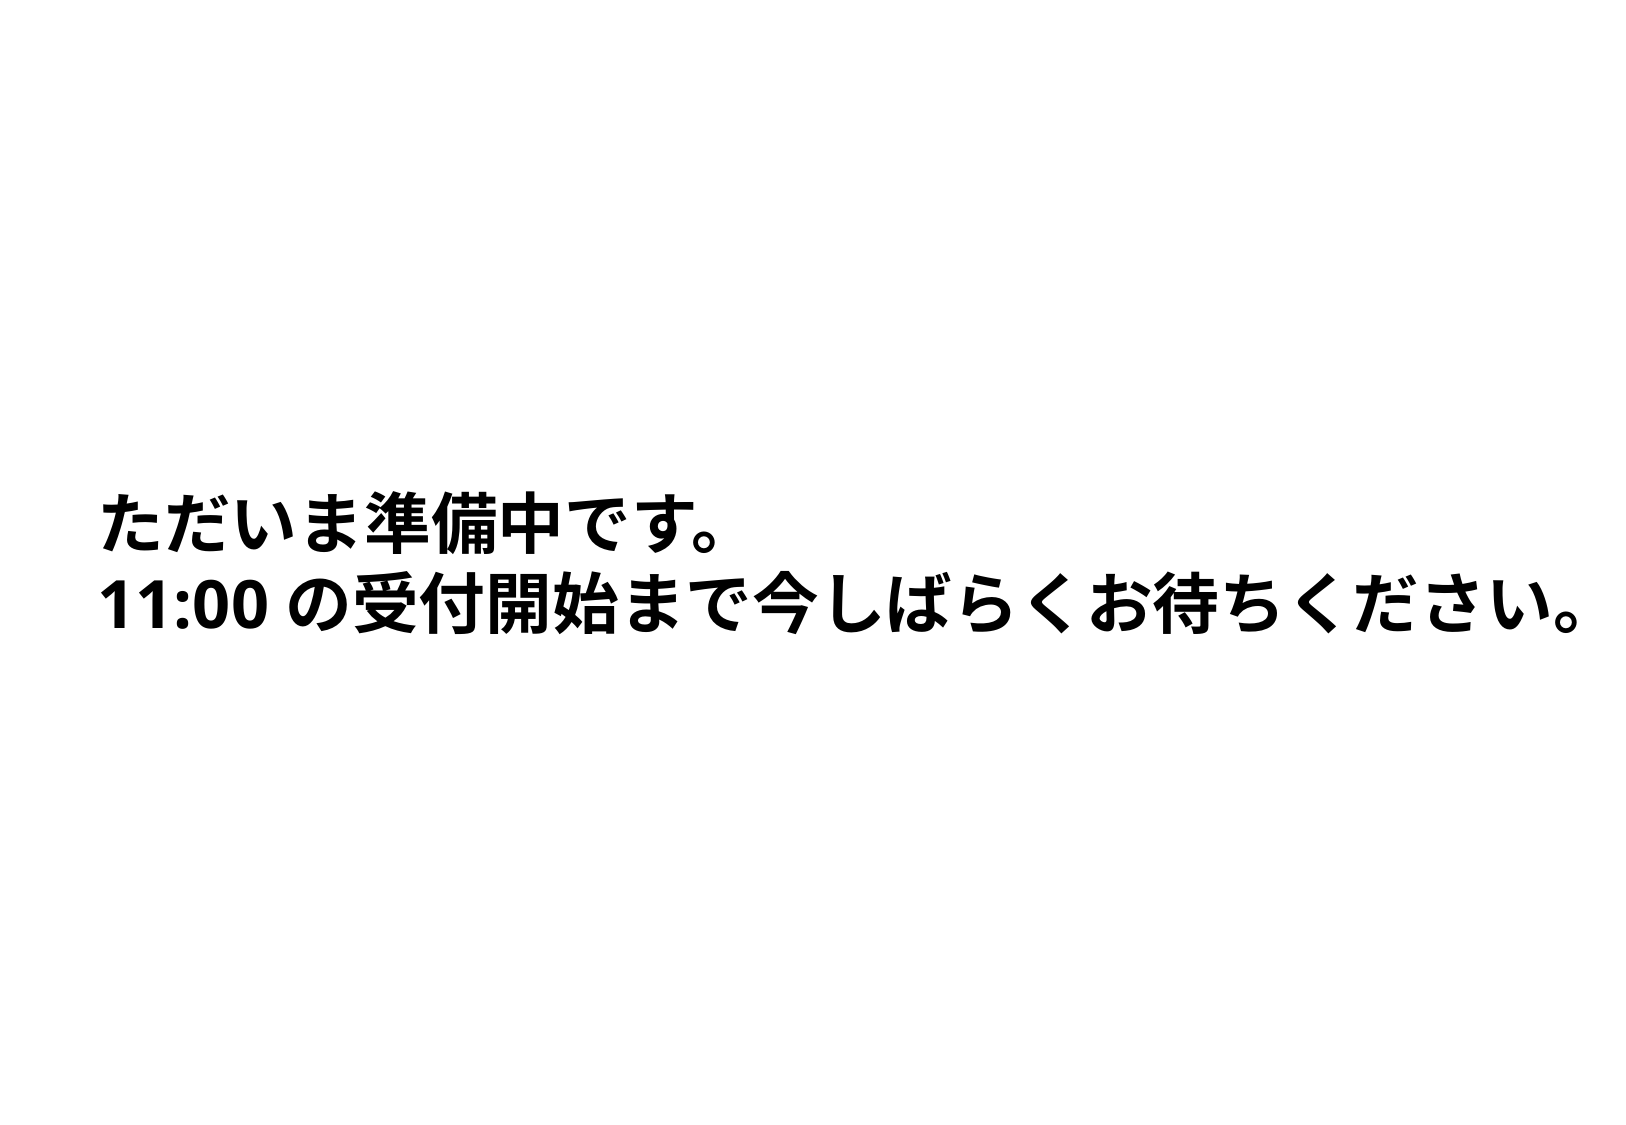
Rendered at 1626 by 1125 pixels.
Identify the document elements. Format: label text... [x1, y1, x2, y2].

text_box ただいま準備中です。 11:00の受付開始まで今しばらくお待ちください。 [82, 474, 1625, 649]
